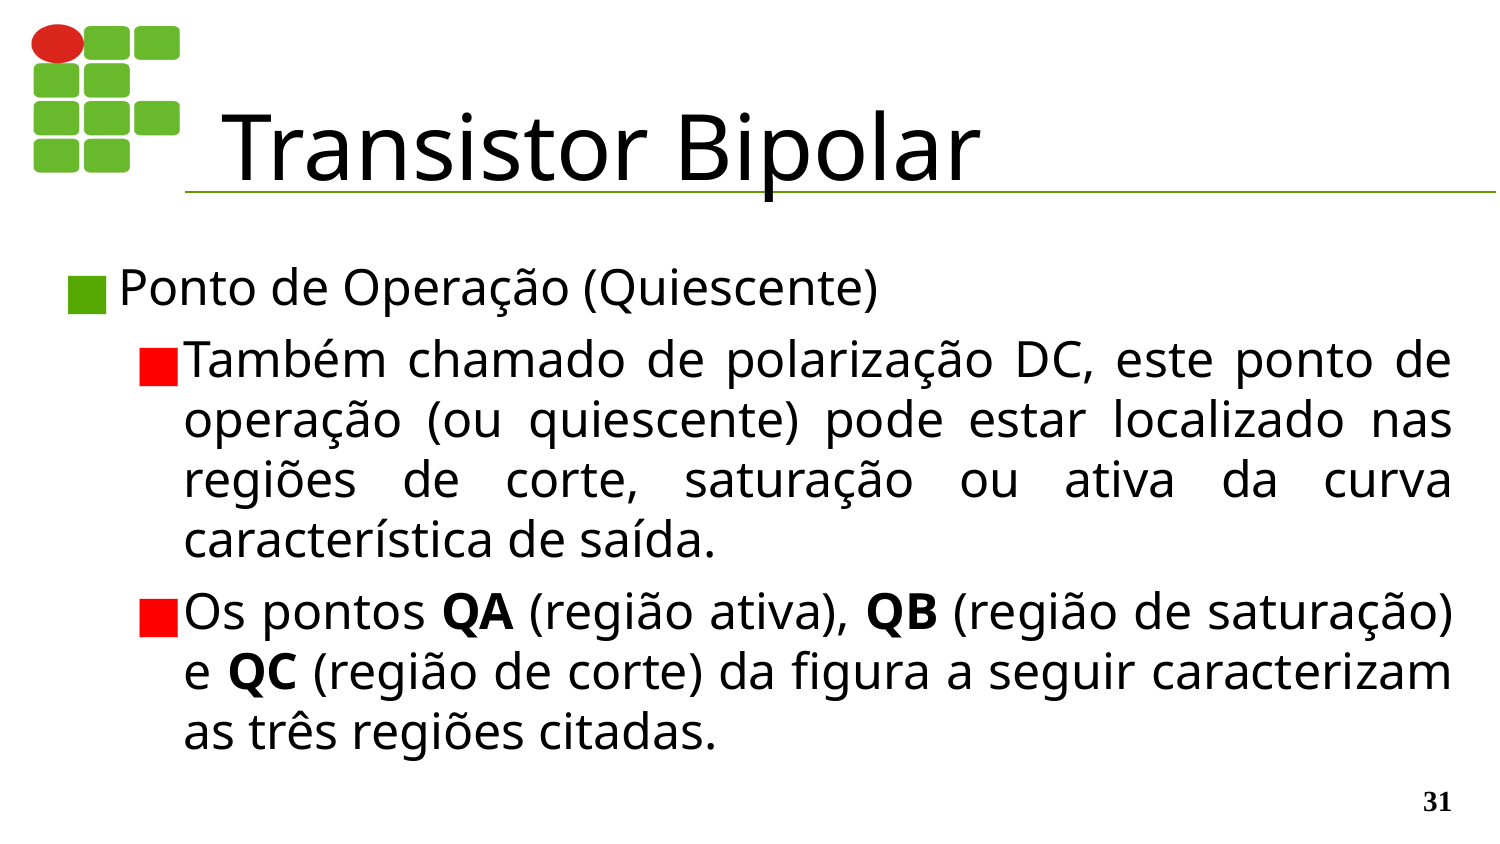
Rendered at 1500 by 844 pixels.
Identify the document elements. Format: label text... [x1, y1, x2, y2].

text_box ‹#› [1155, 774, 1468, 825]
picture [29, 23, 182, 174]
title Transistor Bipolar [206, 26, 1468, 207]
list Ponto de Operação (Quiescente) Também chamado de polarização DC, este ponto de operação (ou quiescente) pode estar localizado nas regiões de corte, saturação ou ativa da curva característica de saída. Os pontos QA (região ativa), QB (região de saturação) e QC (região de corte) da figura a seguir caracterizam as três regiões citadas. [46, 248, 1469, 774]
